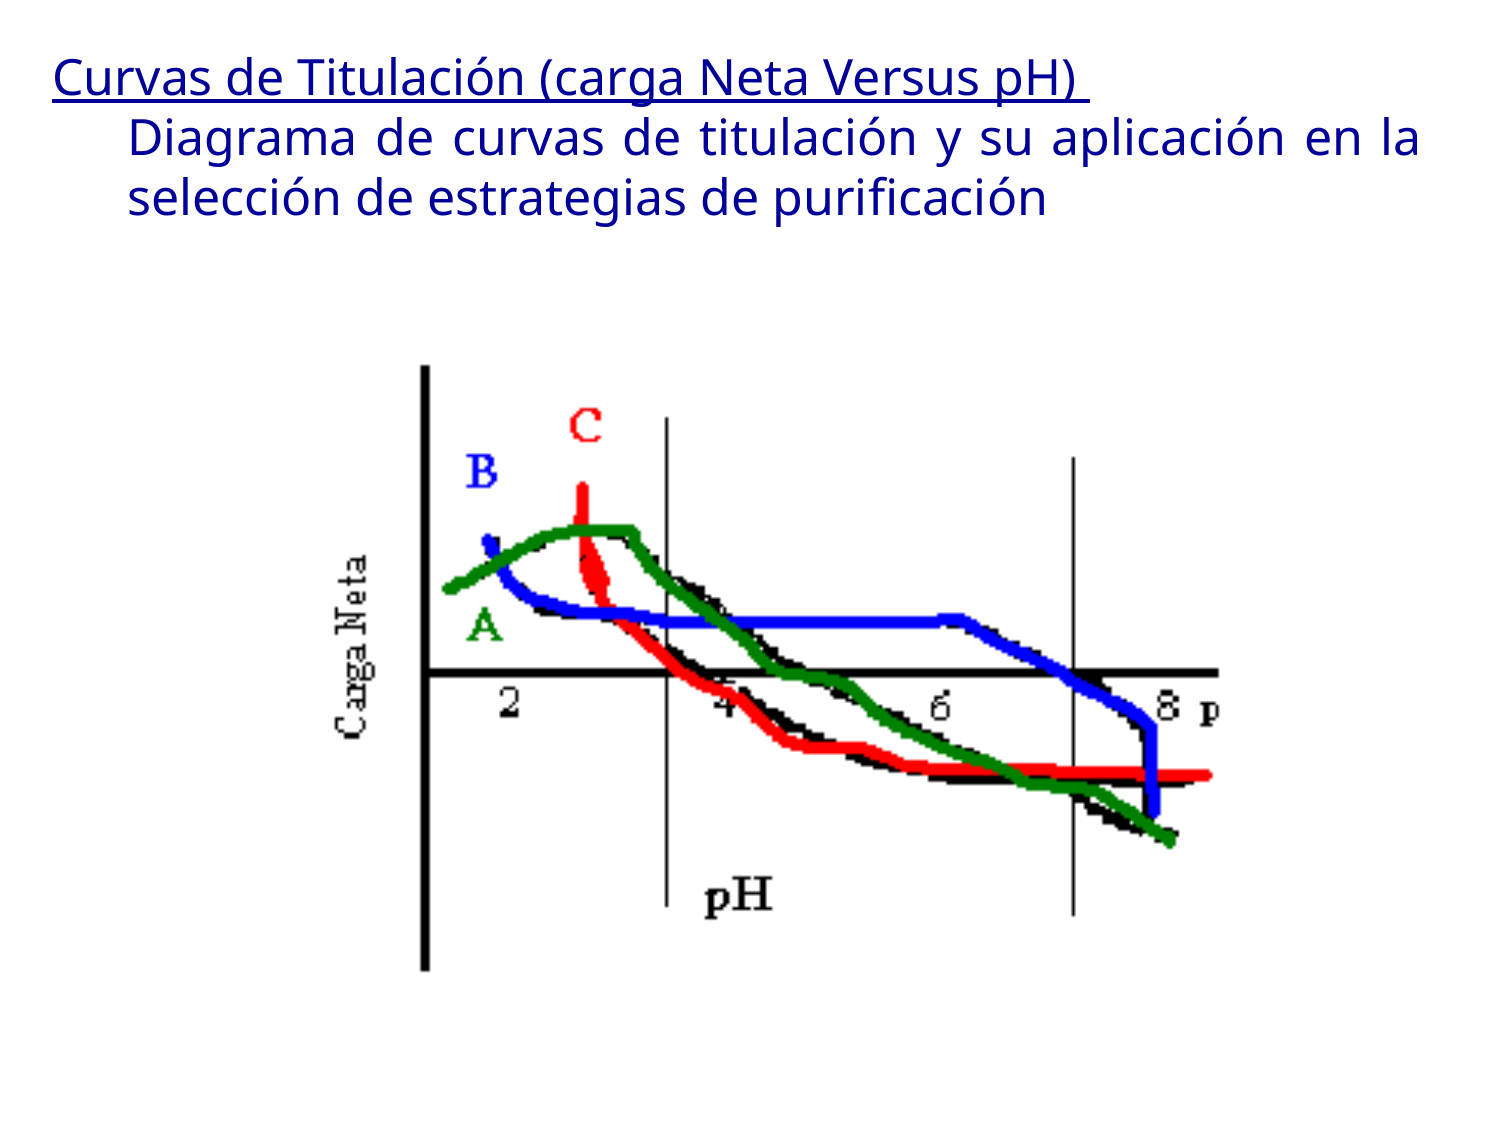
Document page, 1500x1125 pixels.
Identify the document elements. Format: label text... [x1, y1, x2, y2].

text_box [287, 299, 1238, 1006]
text_box Curvas de Titulación (carga Neta Versus pH) Diagrama de curvas de titulación y su aplicación en la selección de estrategias de purificación [37, 37, 1438, 150]
